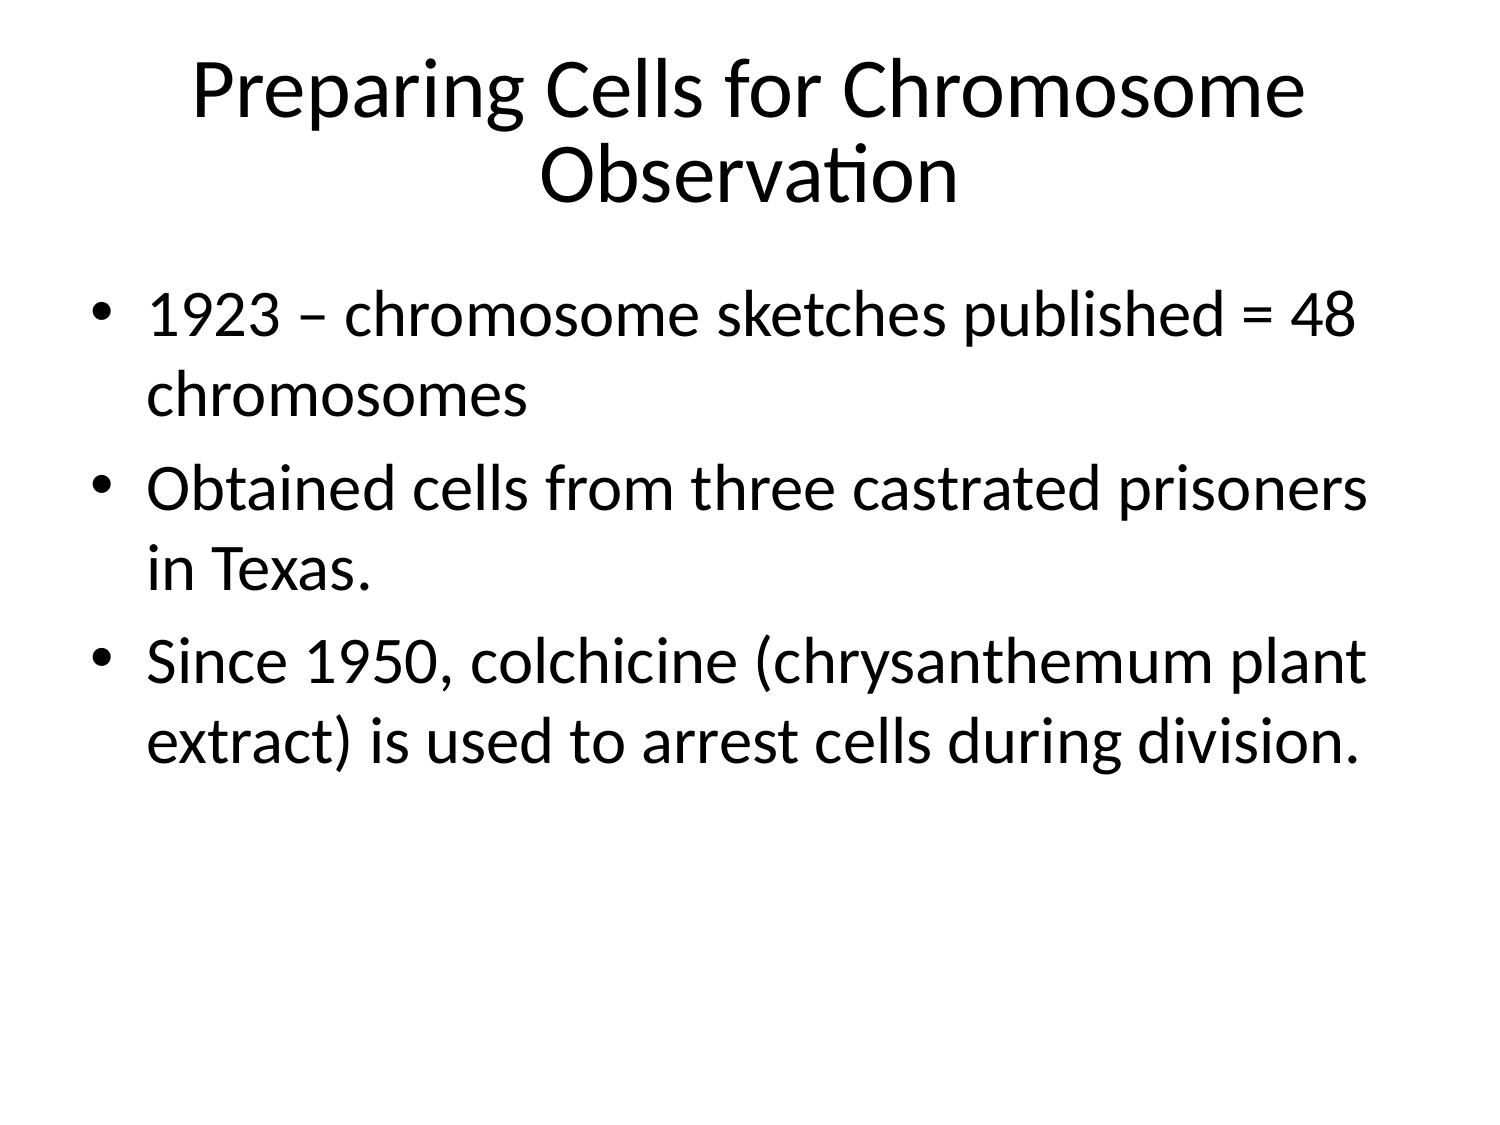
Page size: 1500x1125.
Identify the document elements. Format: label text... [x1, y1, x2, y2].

list 1923 – chromosome sketches published = 48 chromosomes Obtained cells from three castrated prisoners in Texas. Since 1950, colchicine (chrysanthemum plant extract) is used to arrest cells during division. [75, 262, 1425, 1005]
title Preparing Cells for Chromosome Observation [75, 45, 1425, 233]
